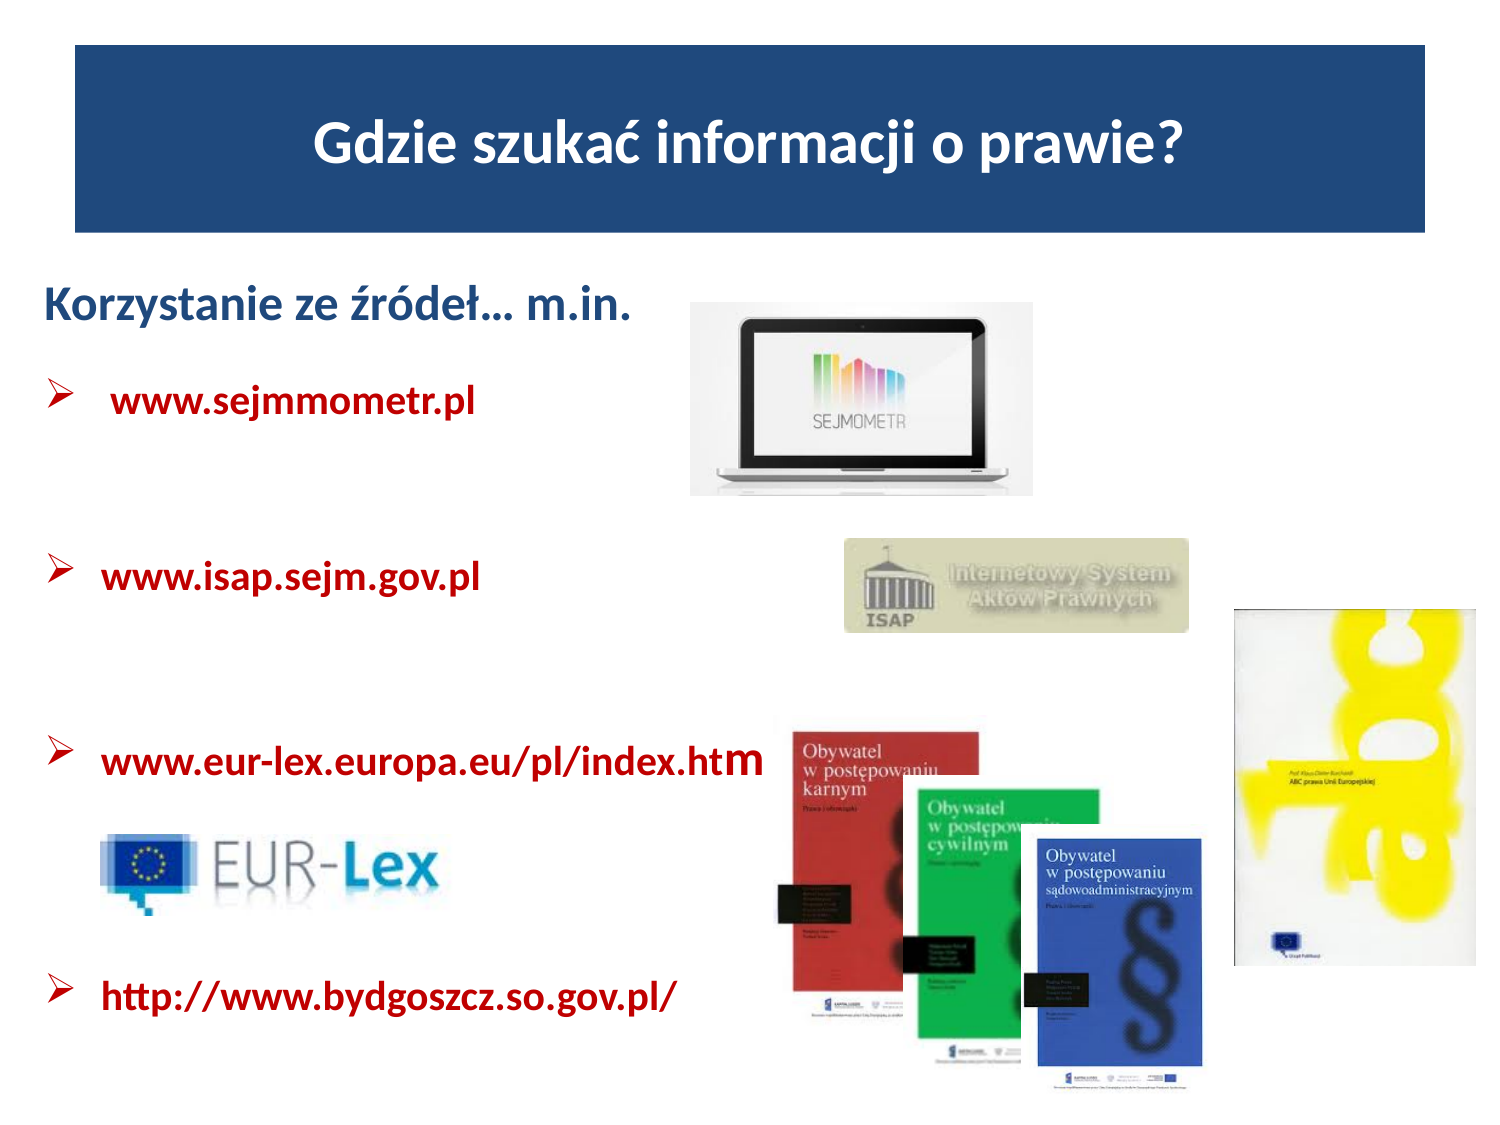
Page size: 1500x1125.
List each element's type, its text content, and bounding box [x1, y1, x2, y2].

list Korzystanie ze źródeł… m.in. www.sejmmometr.pl www.isap.sejm.gov.pl www.eur-lex.europa.eu/pl/index.htm http://www.bydgoszcz.so.gov.pl/ [29, 262, 1471, 1083]
picture [690, 302, 1033, 497]
title Gdzie szukać informacji o prawie? [75, 45, 1425, 233]
picture [773, 715, 1220, 1107]
picture [100, 833, 457, 916]
picture [844, 538, 1189, 633]
picture [1233, 609, 1476, 966]
